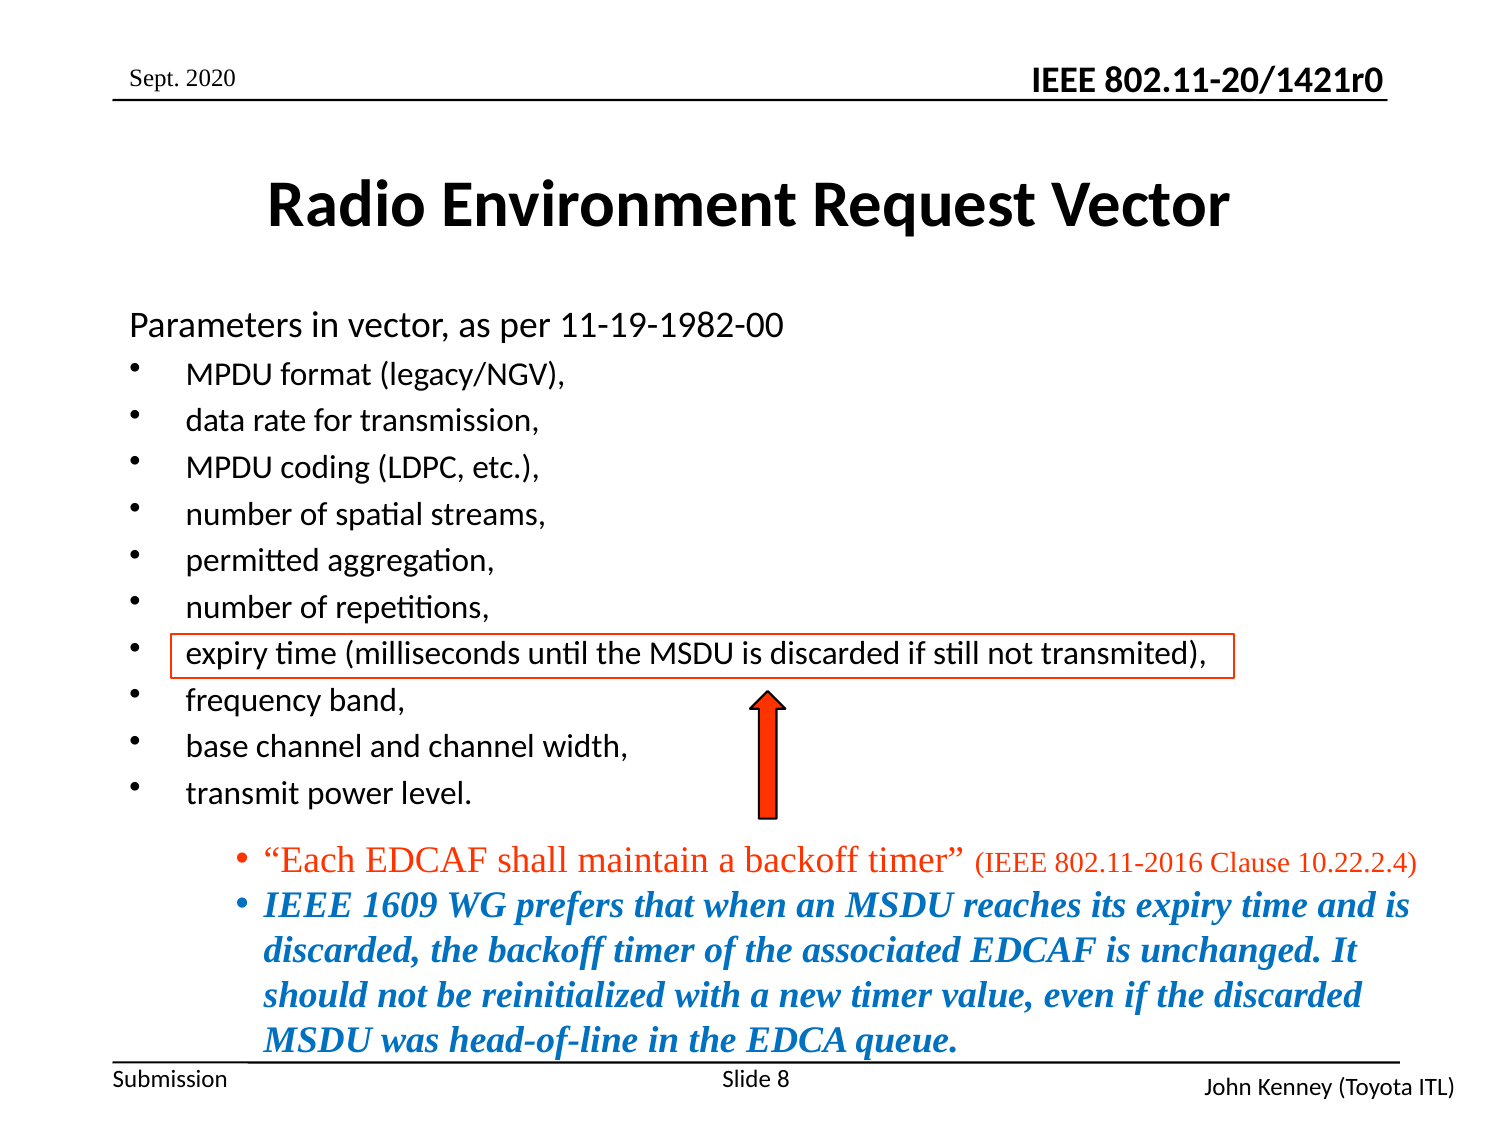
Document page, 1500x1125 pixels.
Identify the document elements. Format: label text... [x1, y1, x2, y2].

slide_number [114, 54, 269, 100]
slide_number Slide 8 [713, 1068, 799, 1093]
text_box “Each EDCAF shall maintain a backoff timer” (IEEE 802.11-2016 Clause 10.22.2.4) IEEE 1609 WG prefers that when an MSDU reaches its expiry time and is discarded, the backoff timer of the associated EDCAF is unchanged. It should not be reinitialized with a new timer value, even if the discarded MSDU was head-of-line in the EDCA queue. [220, 828, 1461, 1068]
title Radio Environment Request Vector [112, 112, 1388, 288]
footer John Kenney (Toyota ITL) [1199, 1070, 1456, 1101]
text_box [171, 634, 1235, 678]
list Parameters in vector, as per 11-19-1982-00 MPDU format (legacy/NGV), data rate for transmission, MPDU coding (LDPC, etc.), number of spatial streams, permitted aggregation, number of repetitions, expiry time (milliseconds until the MSDU is discarded if still not transmited), frequency band, base channel and channel width, transmit power level. [114, 292, 1390, 875]
text_box [749, 691, 786, 819]
